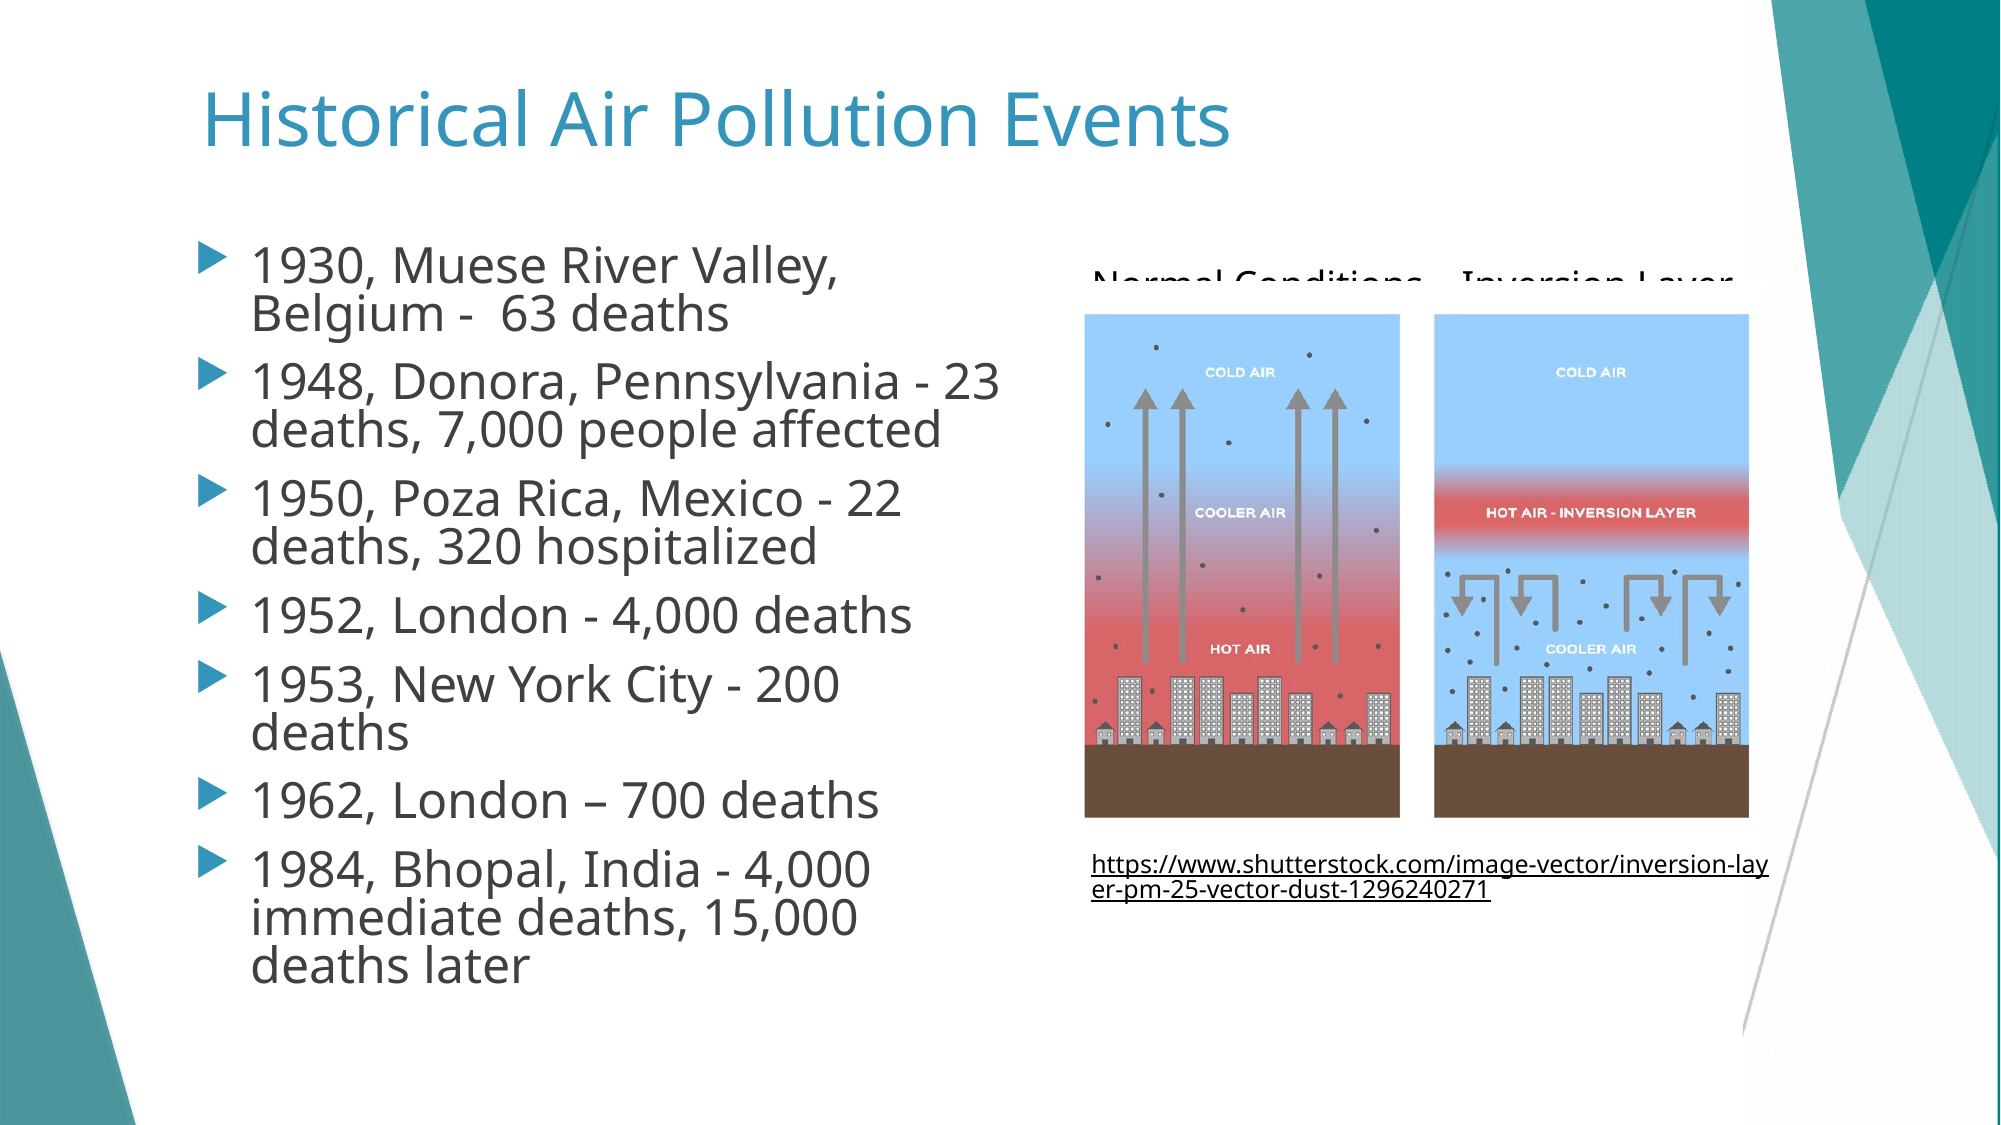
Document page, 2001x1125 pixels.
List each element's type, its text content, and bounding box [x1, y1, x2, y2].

text_box Inversion Layer [1446, 253, 1756, 280]
list 1930, Muese River Valley, Belgium - 63 deaths 1948, Donora, Pennsylvania - 23 deaths, 7,000 people affected 1950, Poza Rica, Mexico - 22 deaths, 320 hospitalized 1952, London - 4,000 deaths 1953, New York City - 200 deaths 1962, London – 700 deaths 1984, Bhopal, India - 4,000 immediate deaths, 15,000 deaths later [179, 237, 1018, 1109]
picture [1058, 0, 1998, 1125]
text_box Normal Conditions [1076, 253, 1446, 280]
text_box https://www.shutterstock.com/image-vector/inversion-layer-pm-25-vector-dust-1296240271 [1076, 840, 1787, 920]
title Historical Air Pollution Events [185, 64, 1480, 282]
